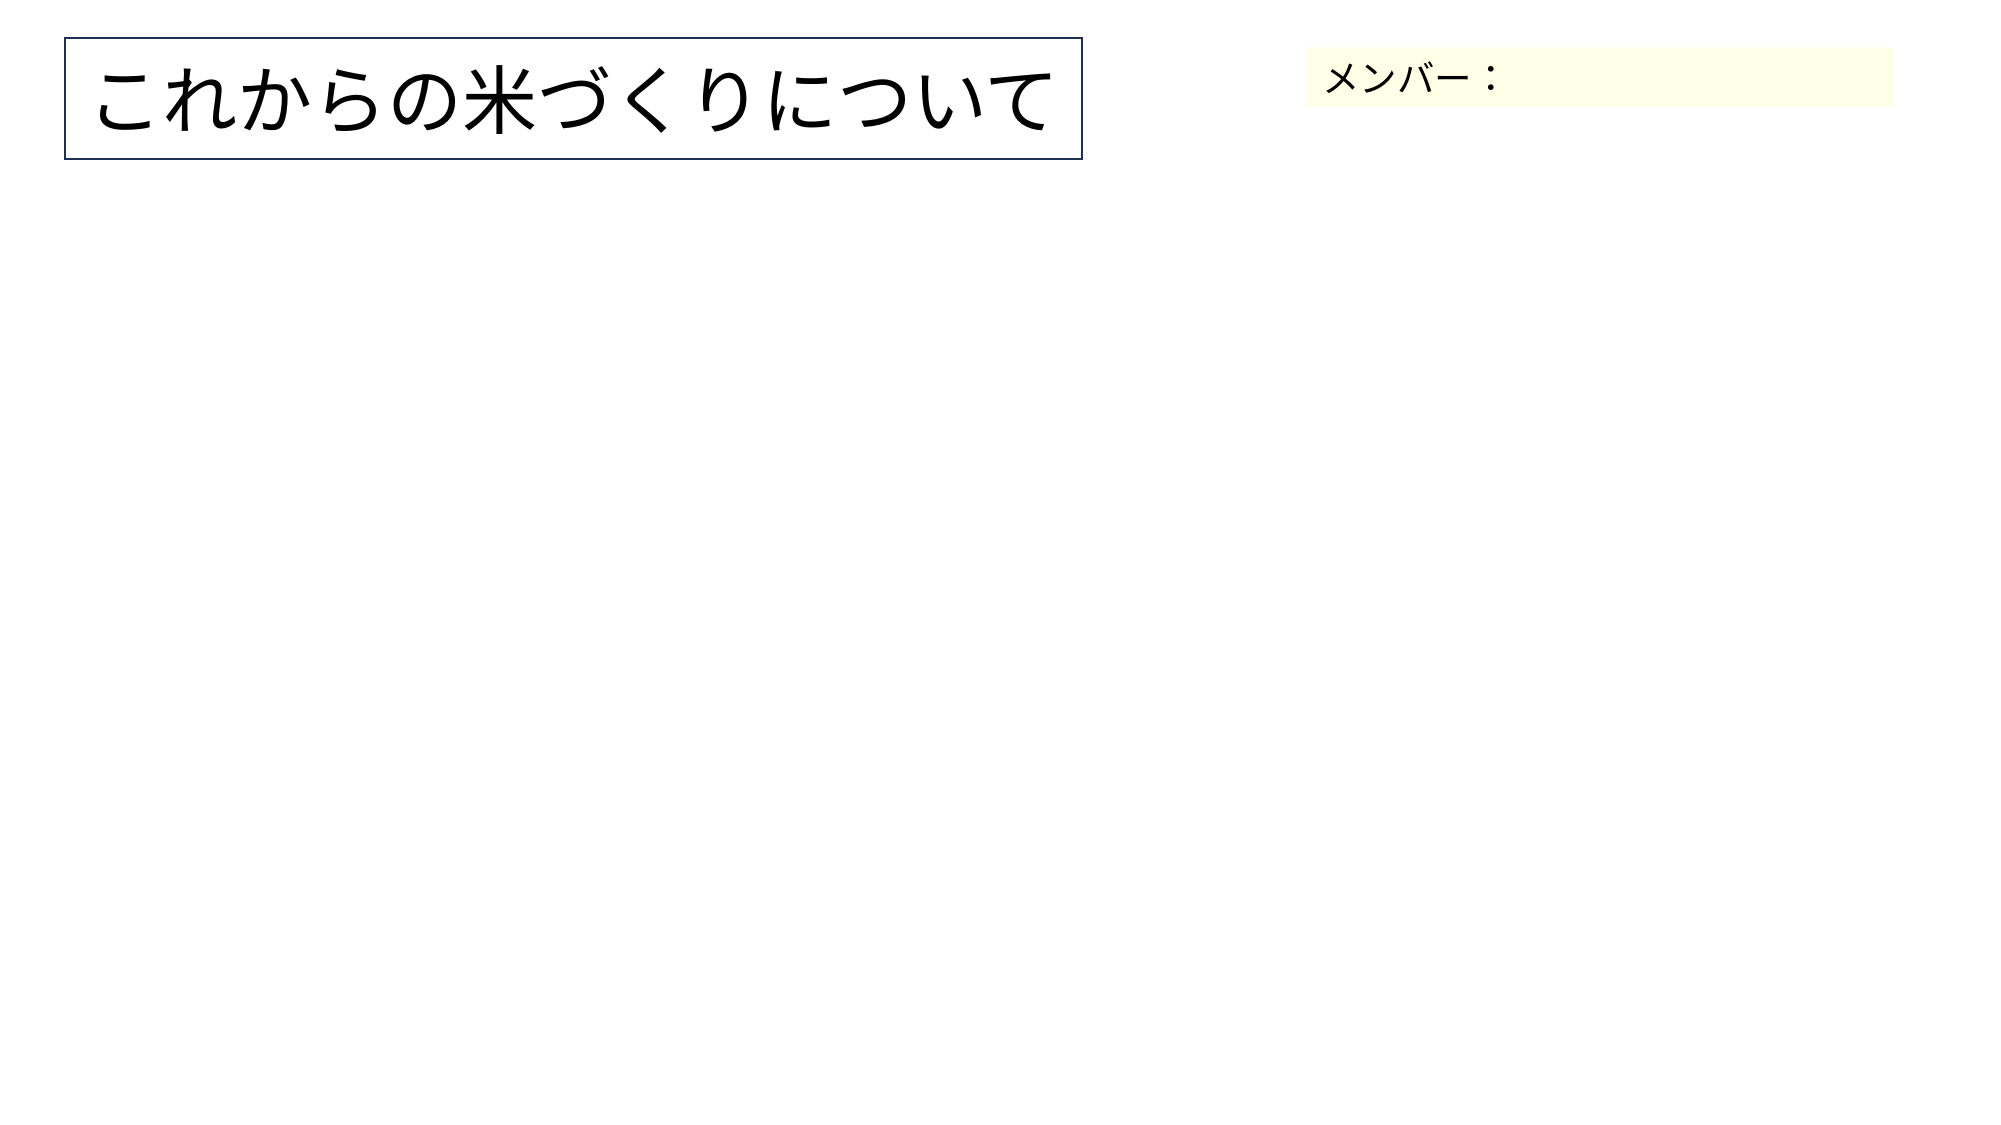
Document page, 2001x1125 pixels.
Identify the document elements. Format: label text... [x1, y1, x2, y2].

text_box これからの米づくりについて [64, 37, 1083, 160]
text_box メンバー： [1307, 47, 1894, 108]
